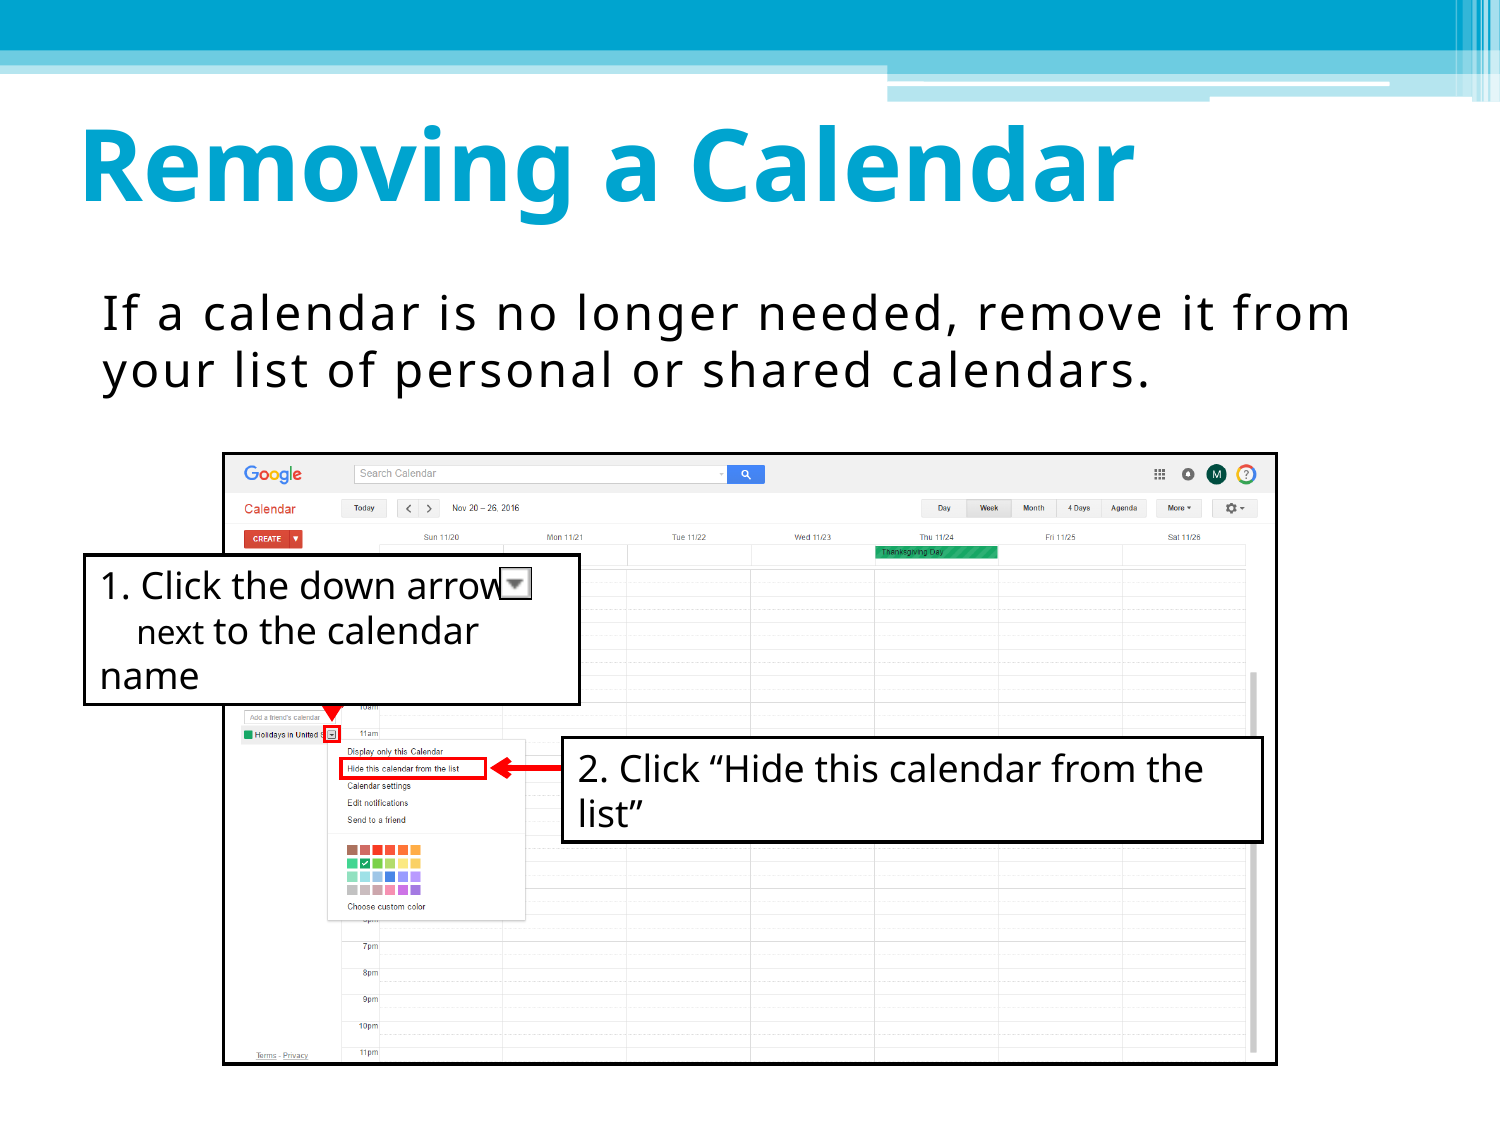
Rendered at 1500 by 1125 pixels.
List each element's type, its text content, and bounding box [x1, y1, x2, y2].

text_box 1. Click the down arrow next to the calendar name [84, 554, 224, 705]
text_box If a calendar is no longer needed, remove it from your list of personal or shared calendars. [80, 274, 1406, 413]
picture [224, 455, 1275, 1063]
title Removing a Calendar [62, 75, 1500, 248]
